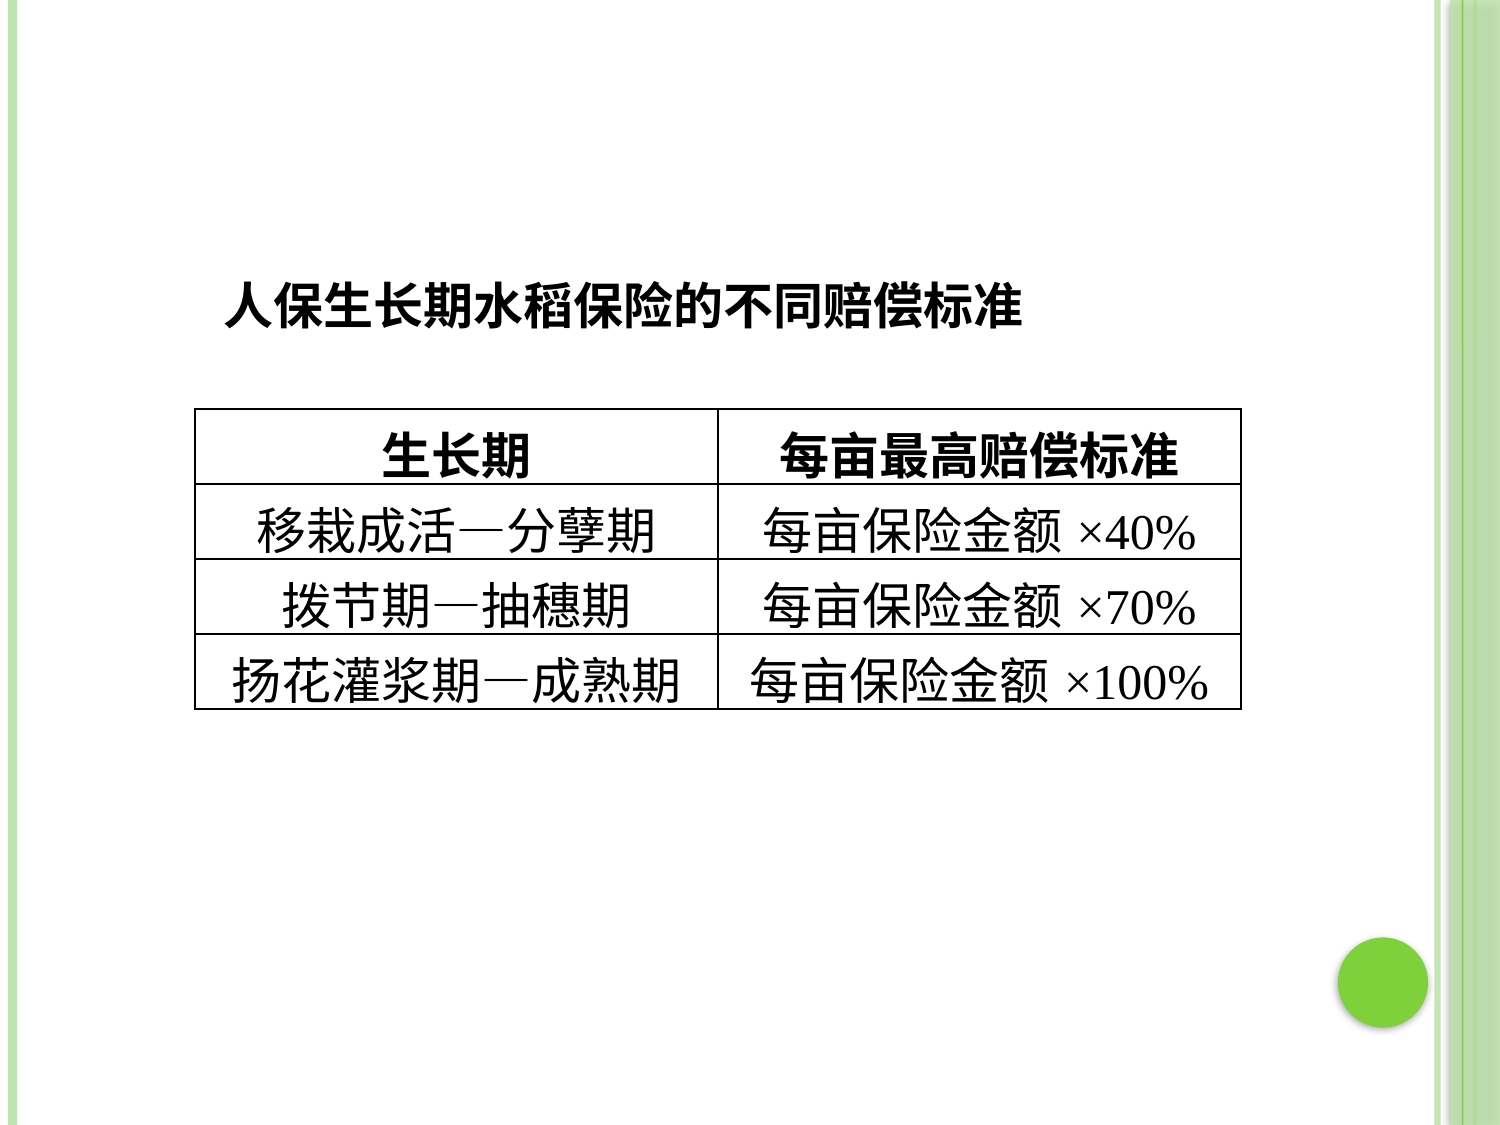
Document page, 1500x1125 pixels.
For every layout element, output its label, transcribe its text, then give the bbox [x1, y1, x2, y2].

table_cell 移栽成活—分孽期 [196, 485, 717, 558]
table_cell 拨节期—抽穗期 [196, 560, 717, 633]
table_header 每亩最高赔偿标准 [719, 410, 1240, 483]
table_header 生长期 [196, 410, 717, 483]
table_cell 每亩保险金额×70% [719, 560, 1240, 633]
table_cell 扬花灌浆期—成熟期 [196, 635, 717, 708]
table_cell 每亩保险金额×100% [719, 635, 1240, 708]
text_box 人保生长期水稻保险的不同赔偿标准 [208, 267, 1039, 342]
table_cell 每亩保险金额×40% [719, 485, 1240, 558]
